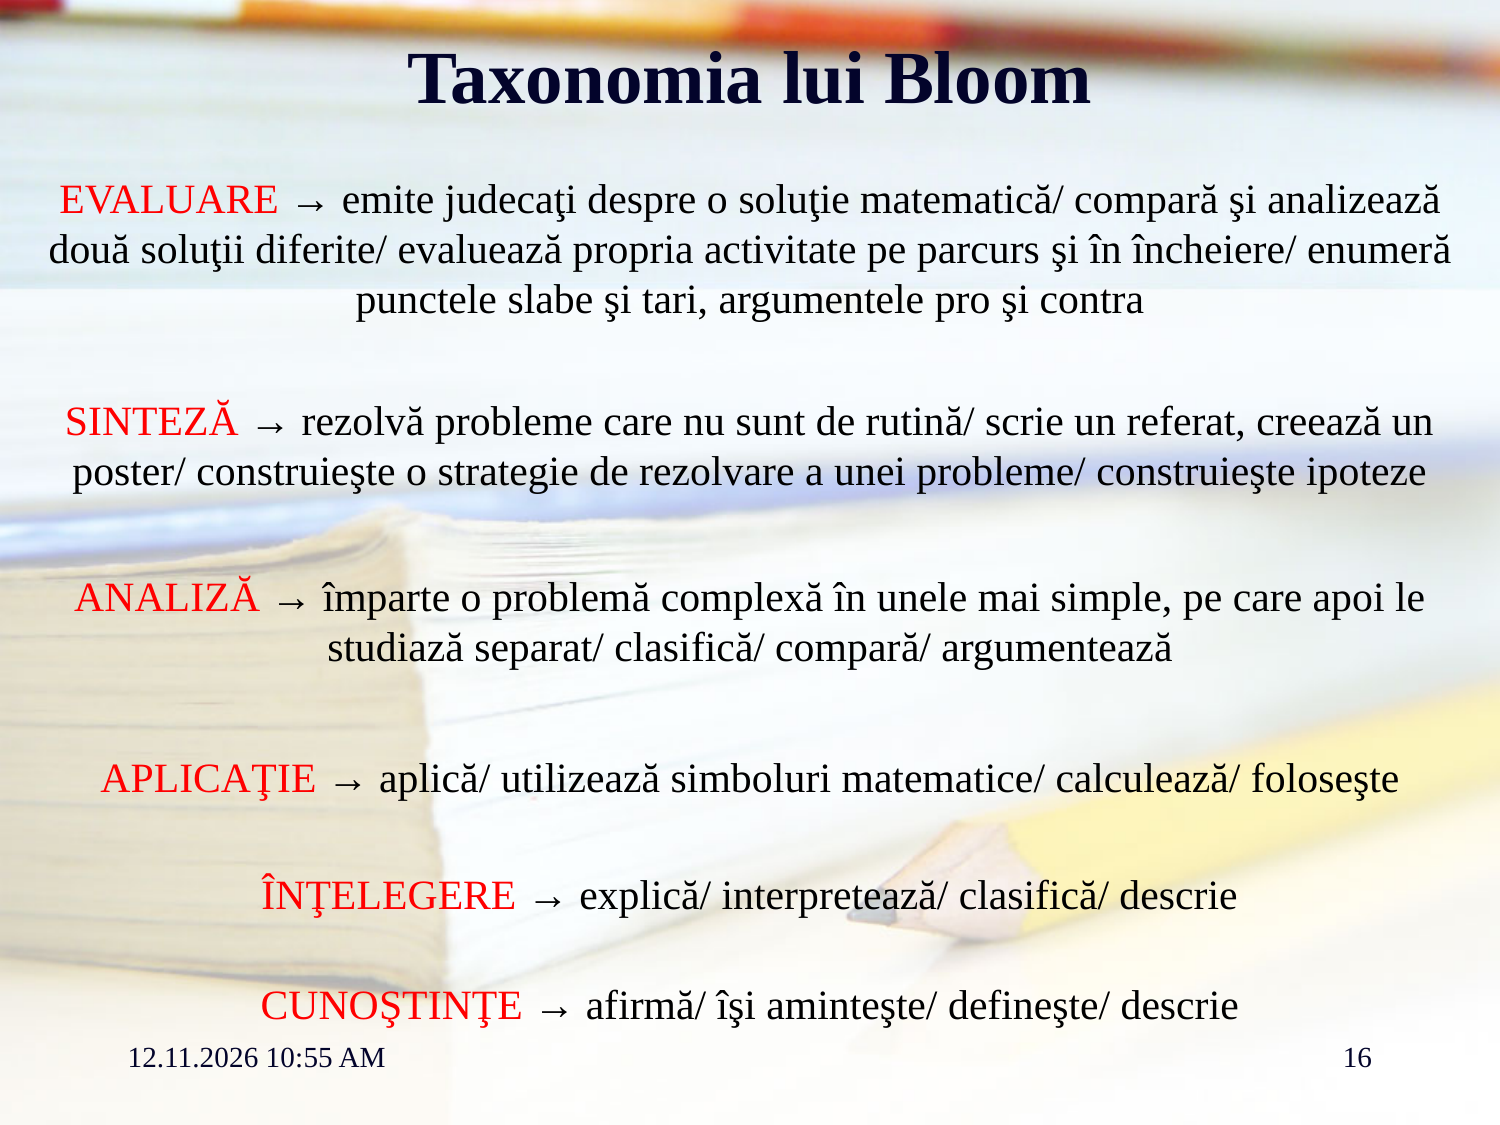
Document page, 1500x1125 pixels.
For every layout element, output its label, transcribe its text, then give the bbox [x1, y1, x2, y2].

text_box SINTEZĂ → rezolvă probleme care nu sunt de rutină/ scrie un referat, creează un poster/ construieşte o strategie de rezolvare a unei probleme/ construieşte ipoteze [23, 386, 1477, 502]
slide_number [112, 1036, 426, 1107]
text_box APLICAŢIE → aplică/ utilizează simboluri matematice/ calculează/ foloseşte [23, 742, 1477, 808]
text_box ÎNŢELEGERE → explică/ interpretează/ clasifică/ descrie [23, 860, 1477, 925]
picture [0, 0, 1500, 1125]
text_box CUNOŞTINŢE → afirmă/ îşi aminteşte/ defineşte/ descrie [23, 970, 1477, 1036]
text_box EVALUARE → emite judecaţi despre o soluţie matematică/ compară şi analizează două soluţii diferite/ evaluează propria activitate pe parcurs şi în încheiere/ enumeră punctele slabe şi tari, argumentele pro şi contra [23, 164, 1477, 329]
text_box ANALIZĂ → împarte o problemă complexă în unele mai simple, pe care apoi le studiază separat/ clasifică/ compară/ argumentează [23, 562, 1477, 678]
title Taxonomia lui Bloom [17, 18, 1483, 130]
slide_number 16 [1074, 1036, 1388, 1107]
